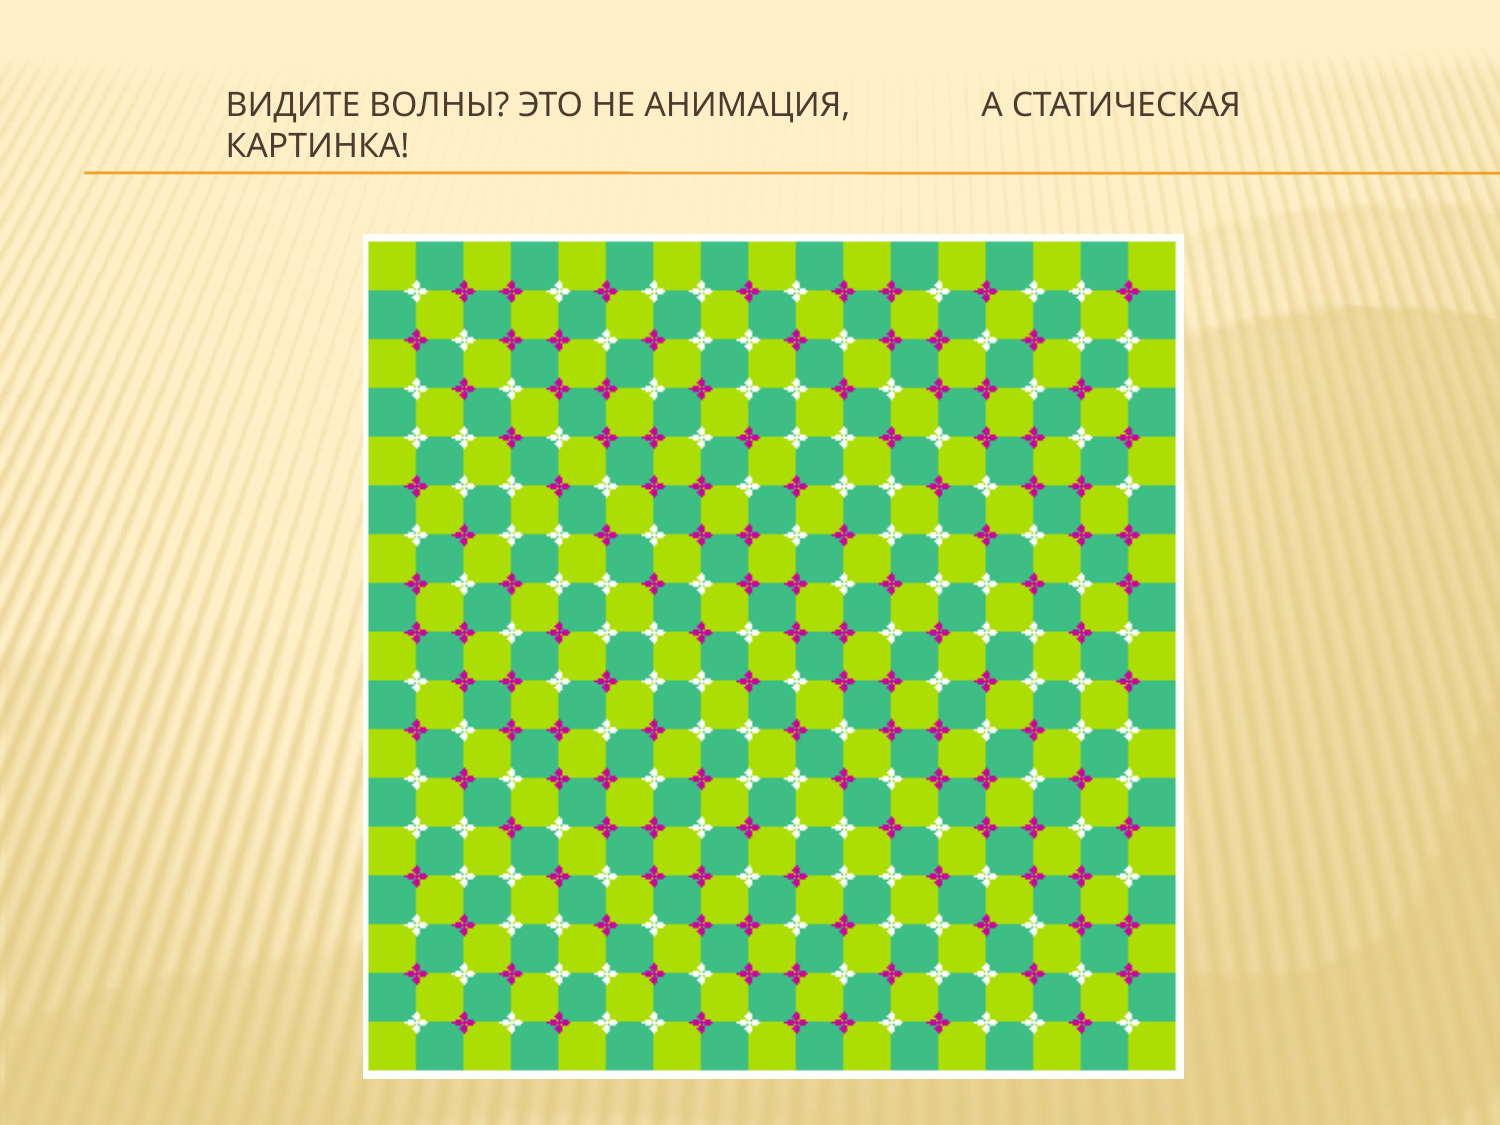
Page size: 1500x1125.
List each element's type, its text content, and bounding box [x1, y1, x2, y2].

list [362, 234, 1184, 1079]
title Видите волны? Это не анимация, а статическая картинка! [210, 75, 1372, 213]
